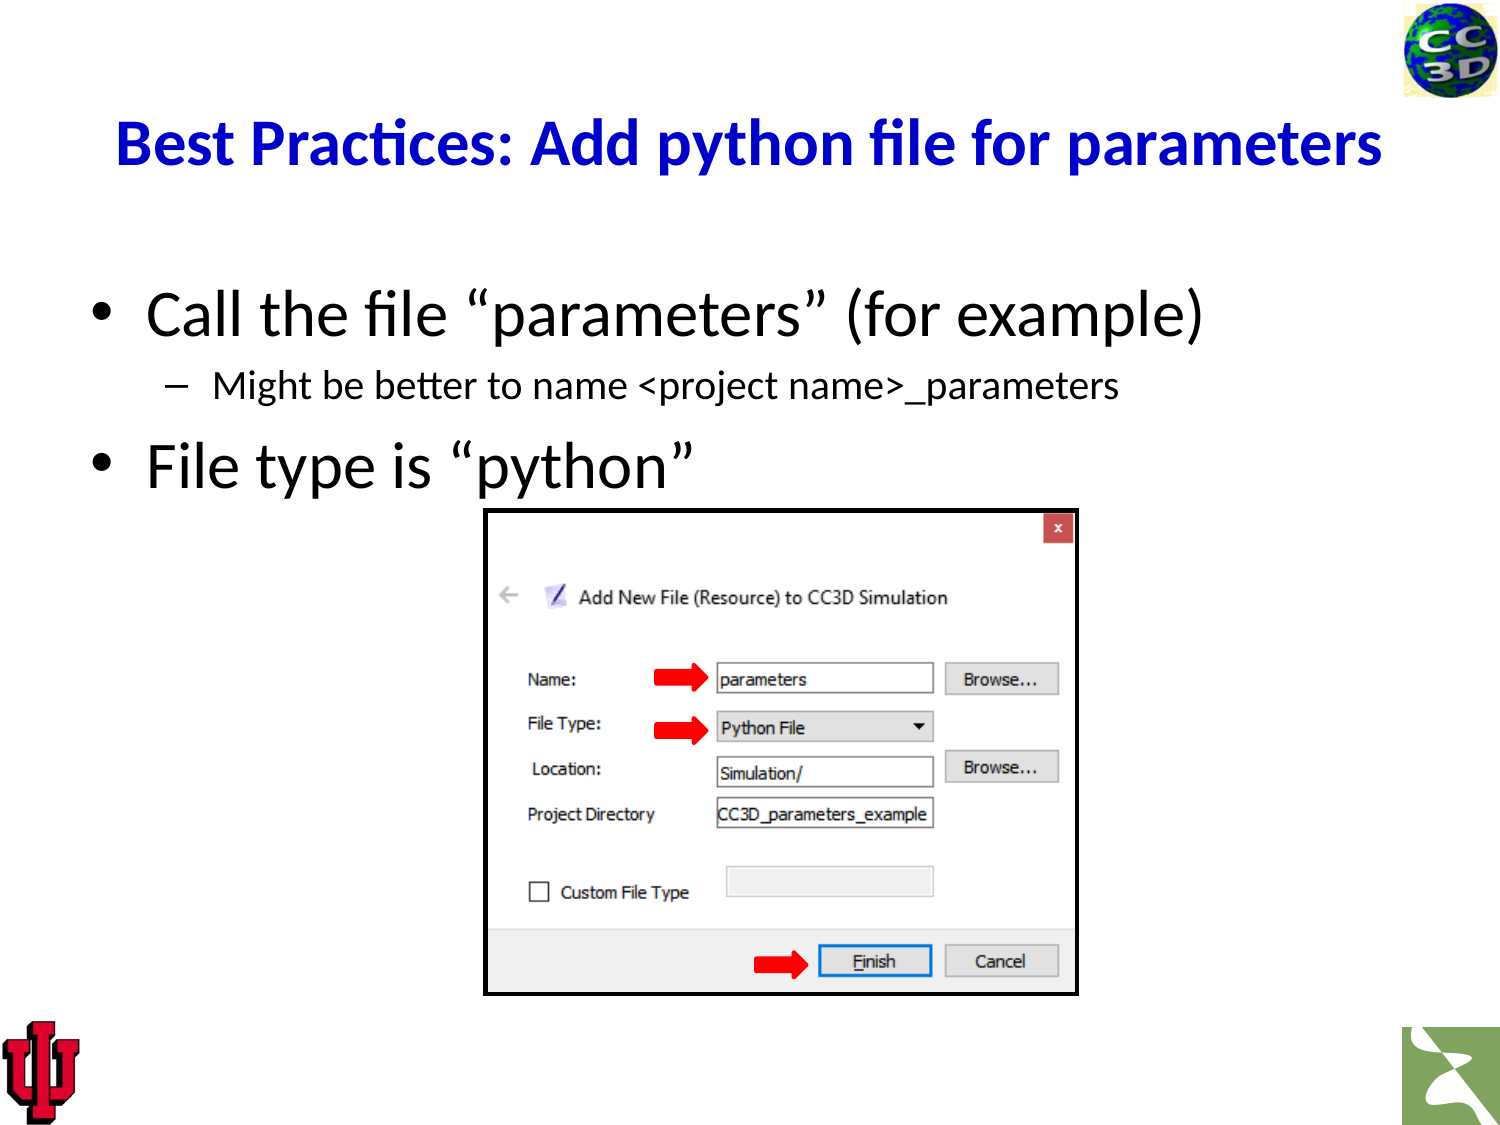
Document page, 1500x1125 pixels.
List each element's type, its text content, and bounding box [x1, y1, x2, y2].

list Call the file “parameters” (for example) Might be better to name <project name>_parameters File type is “python” [75, 262, 1425, 1005]
picture [0, 1020, 80, 1125]
picture [1402, 1027, 1500, 1125]
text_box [487, 512, 1076, 993]
title Best Practices: Add python file for parameters [75, 45, 1425, 233]
picture [1402, 0, 1500, 102]
